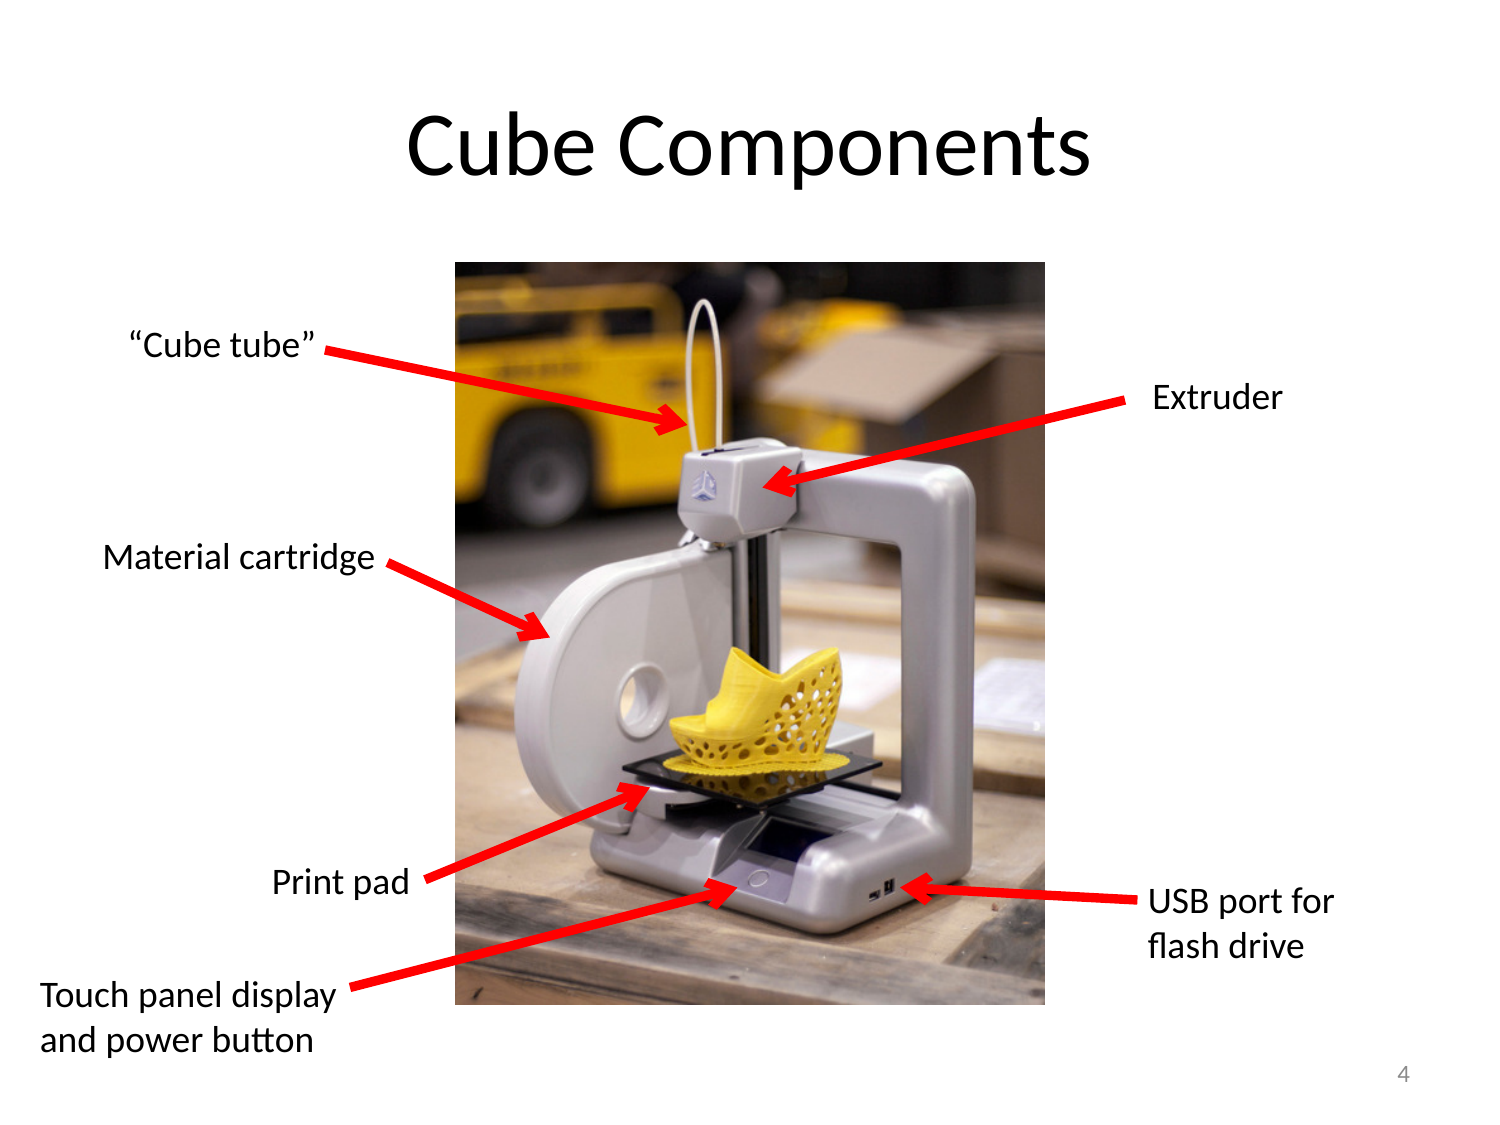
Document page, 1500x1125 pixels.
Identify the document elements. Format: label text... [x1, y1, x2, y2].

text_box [762, 399, 1126, 488]
text_box Print pad [87, 849, 419, 910]
text_box Touch panel display and power button [24, 962, 363, 1068]
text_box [424, 787, 651, 881]
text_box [324, 349, 688, 426]
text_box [387, 562, 551, 638]
text_box Material cartridge [87, 524, 425, 585]
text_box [899, 887, 1138, 901]
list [455, 262, 1045, 1006]
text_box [349, 887, 738, 988]
text_box Extruder [1137, 364, 1475, 425]
slide_number 4 [1074, 1042, 1425, 1103]
text_box USB port for flash drive [1133, 868, 1471, 973]
text_box “Cube tube” [112, 312, 450, 373]
title Cube Components [75, 45, 1425, 233]
